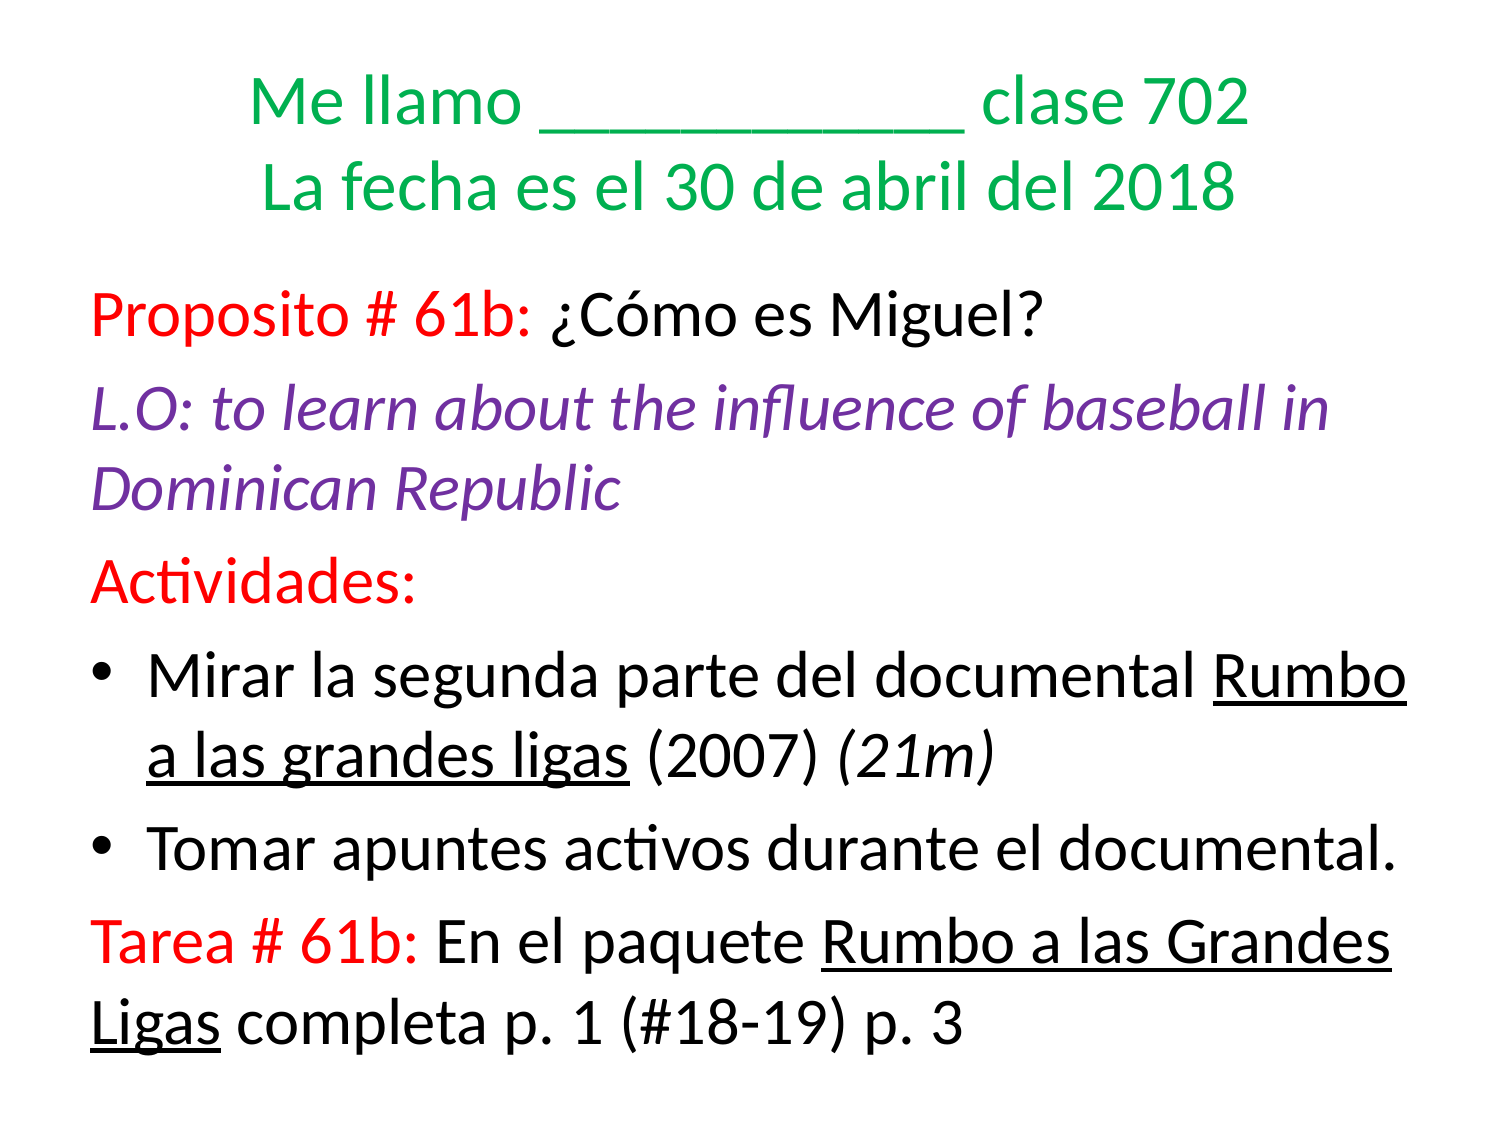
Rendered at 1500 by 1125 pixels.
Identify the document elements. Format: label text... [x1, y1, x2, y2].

list Proposito # 61b: ¿Cómo es Miguel? L.O: to learn about the influence of baseball in Dominican Republic Actividades: Mirar la segunda parte del documental Rumbo a las grandes ligas (2007) (21m) Tomar apuntes activos durante el documental. Tarea # 61b: En el paquete Rumbo a las Grandes Ligas completa p. 1 (#18-19) p. 3 [75, 262, 1425, 1100]
title Me llamo ____________ clase 702 La fecha es el 30 de abril del 2018 [75, 45, 1425, 233]
